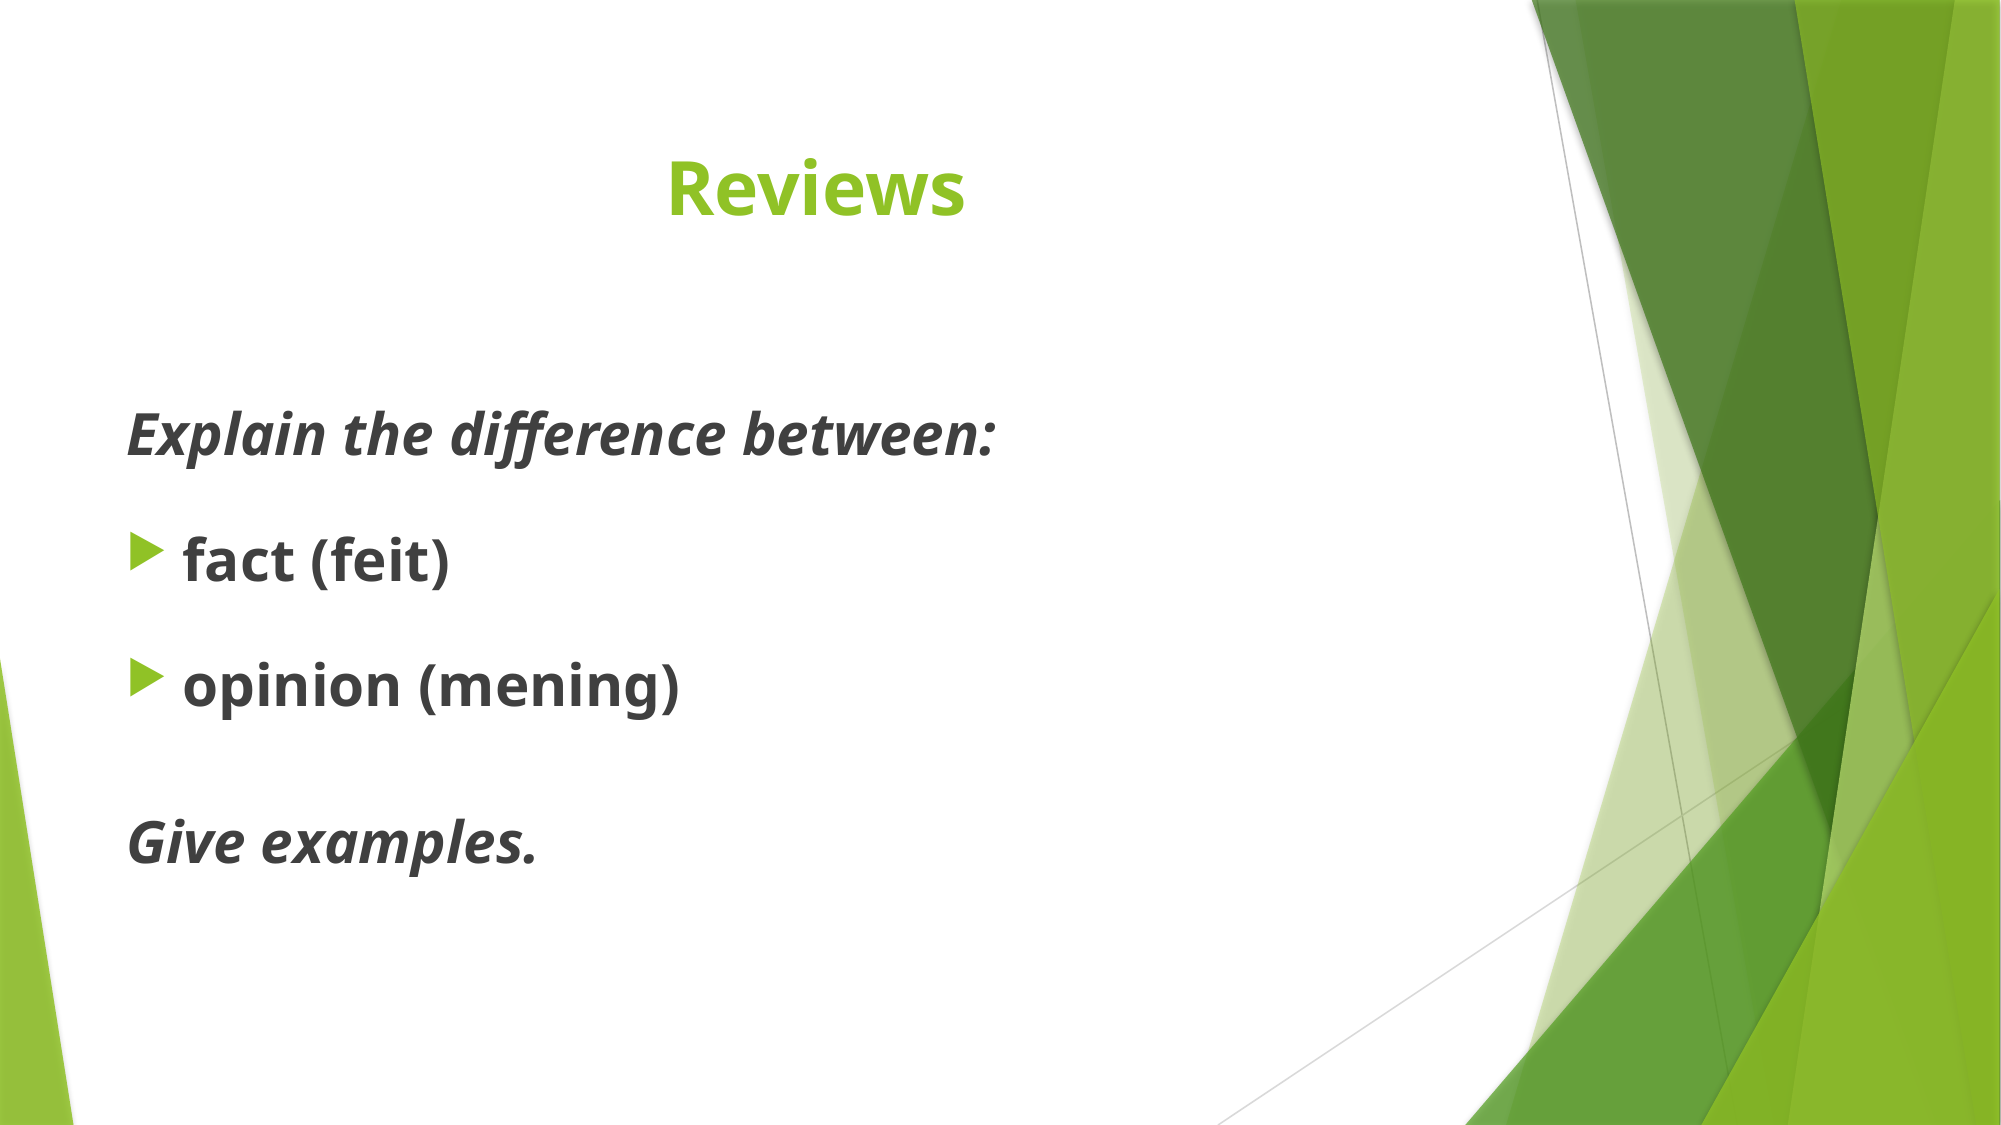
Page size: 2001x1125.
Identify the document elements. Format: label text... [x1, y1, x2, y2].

title Reviews [111, 132, 1522, 317]
list Explain the difference between: fact (feit) opinion (mening) Give examples. [111, 354, 1522, 992]
